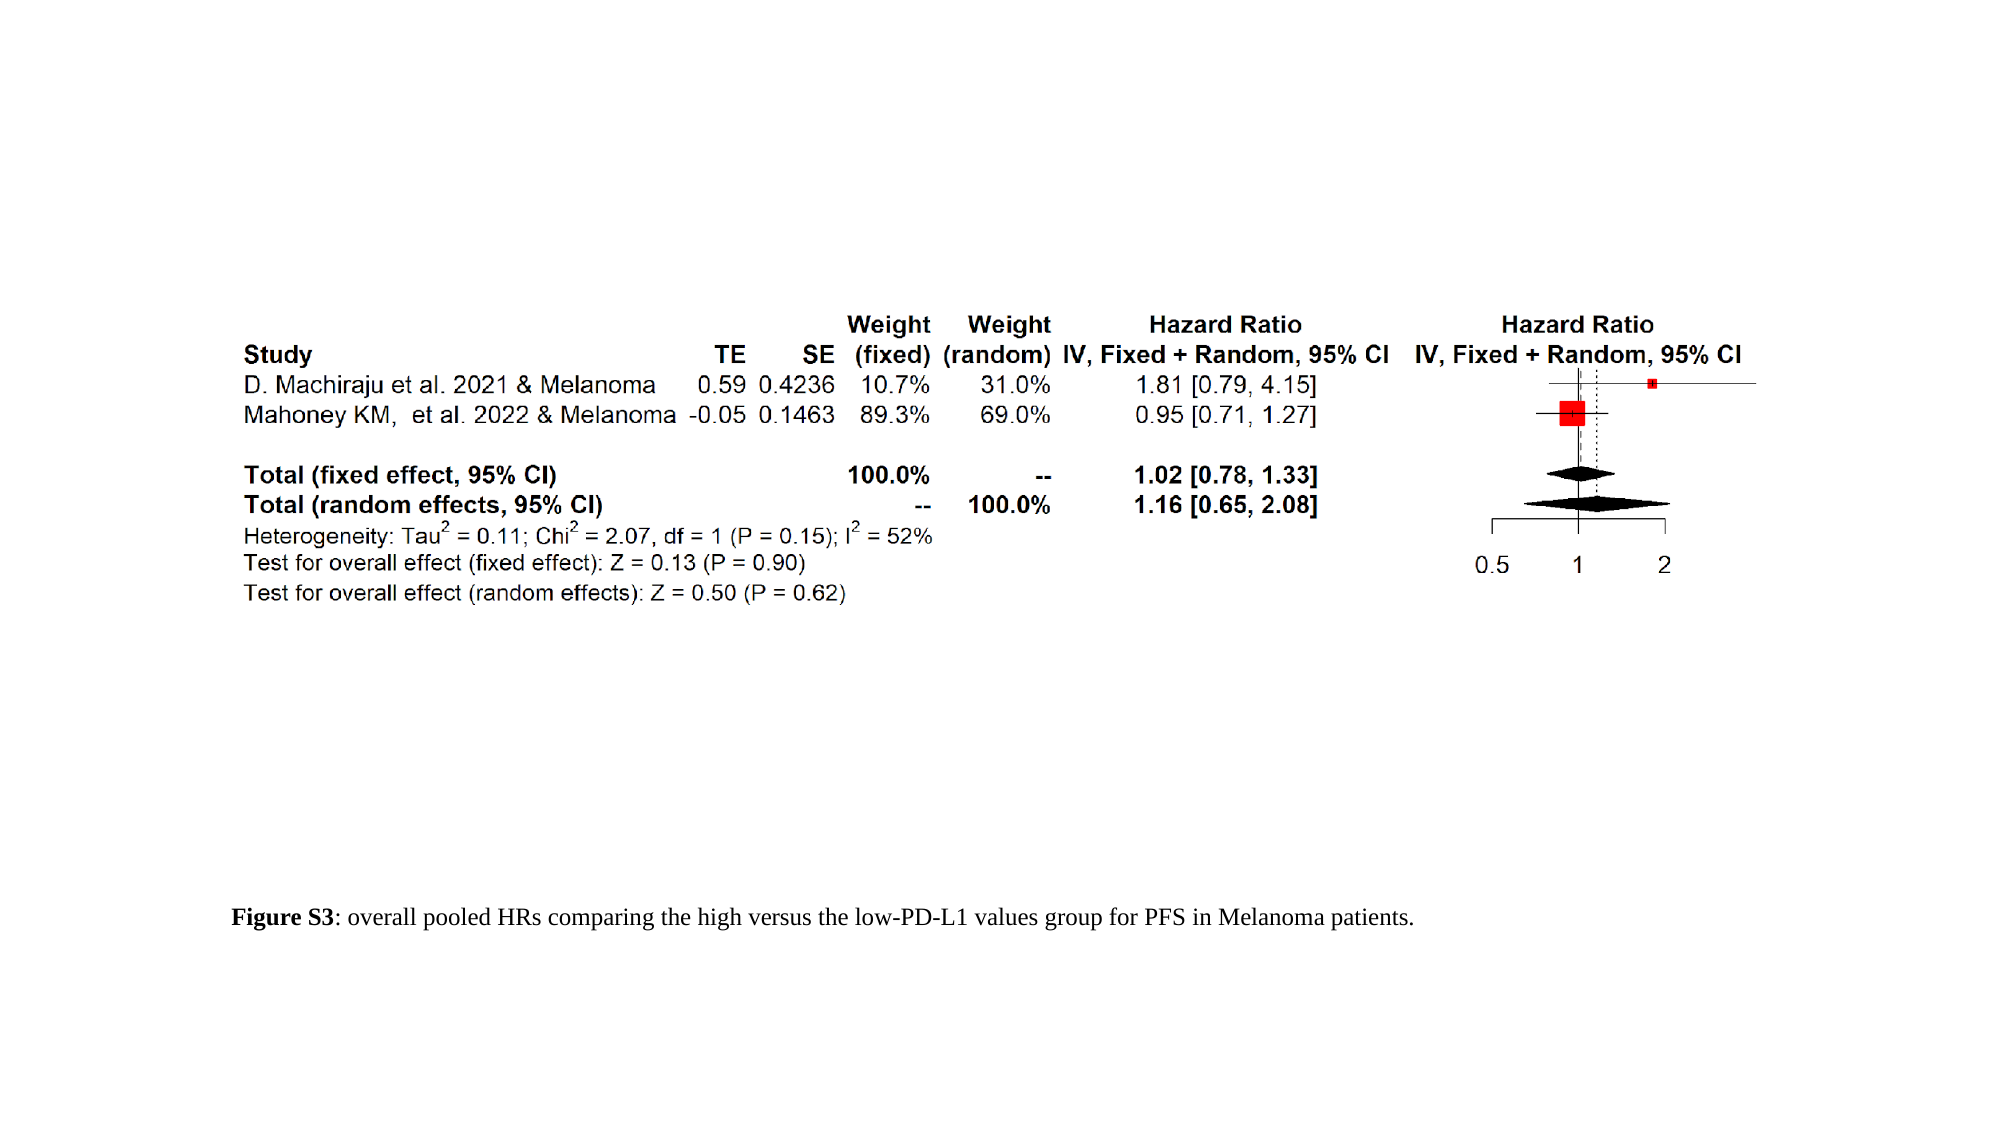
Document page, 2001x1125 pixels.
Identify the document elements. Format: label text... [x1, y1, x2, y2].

text_box Figure S3: overall pooled HRs comparing the high versus the low-PD-L1 values group for PFS in Melanoma patients. [216, 893, 1712, 938]
picture [99, 158, 1900, 759]
